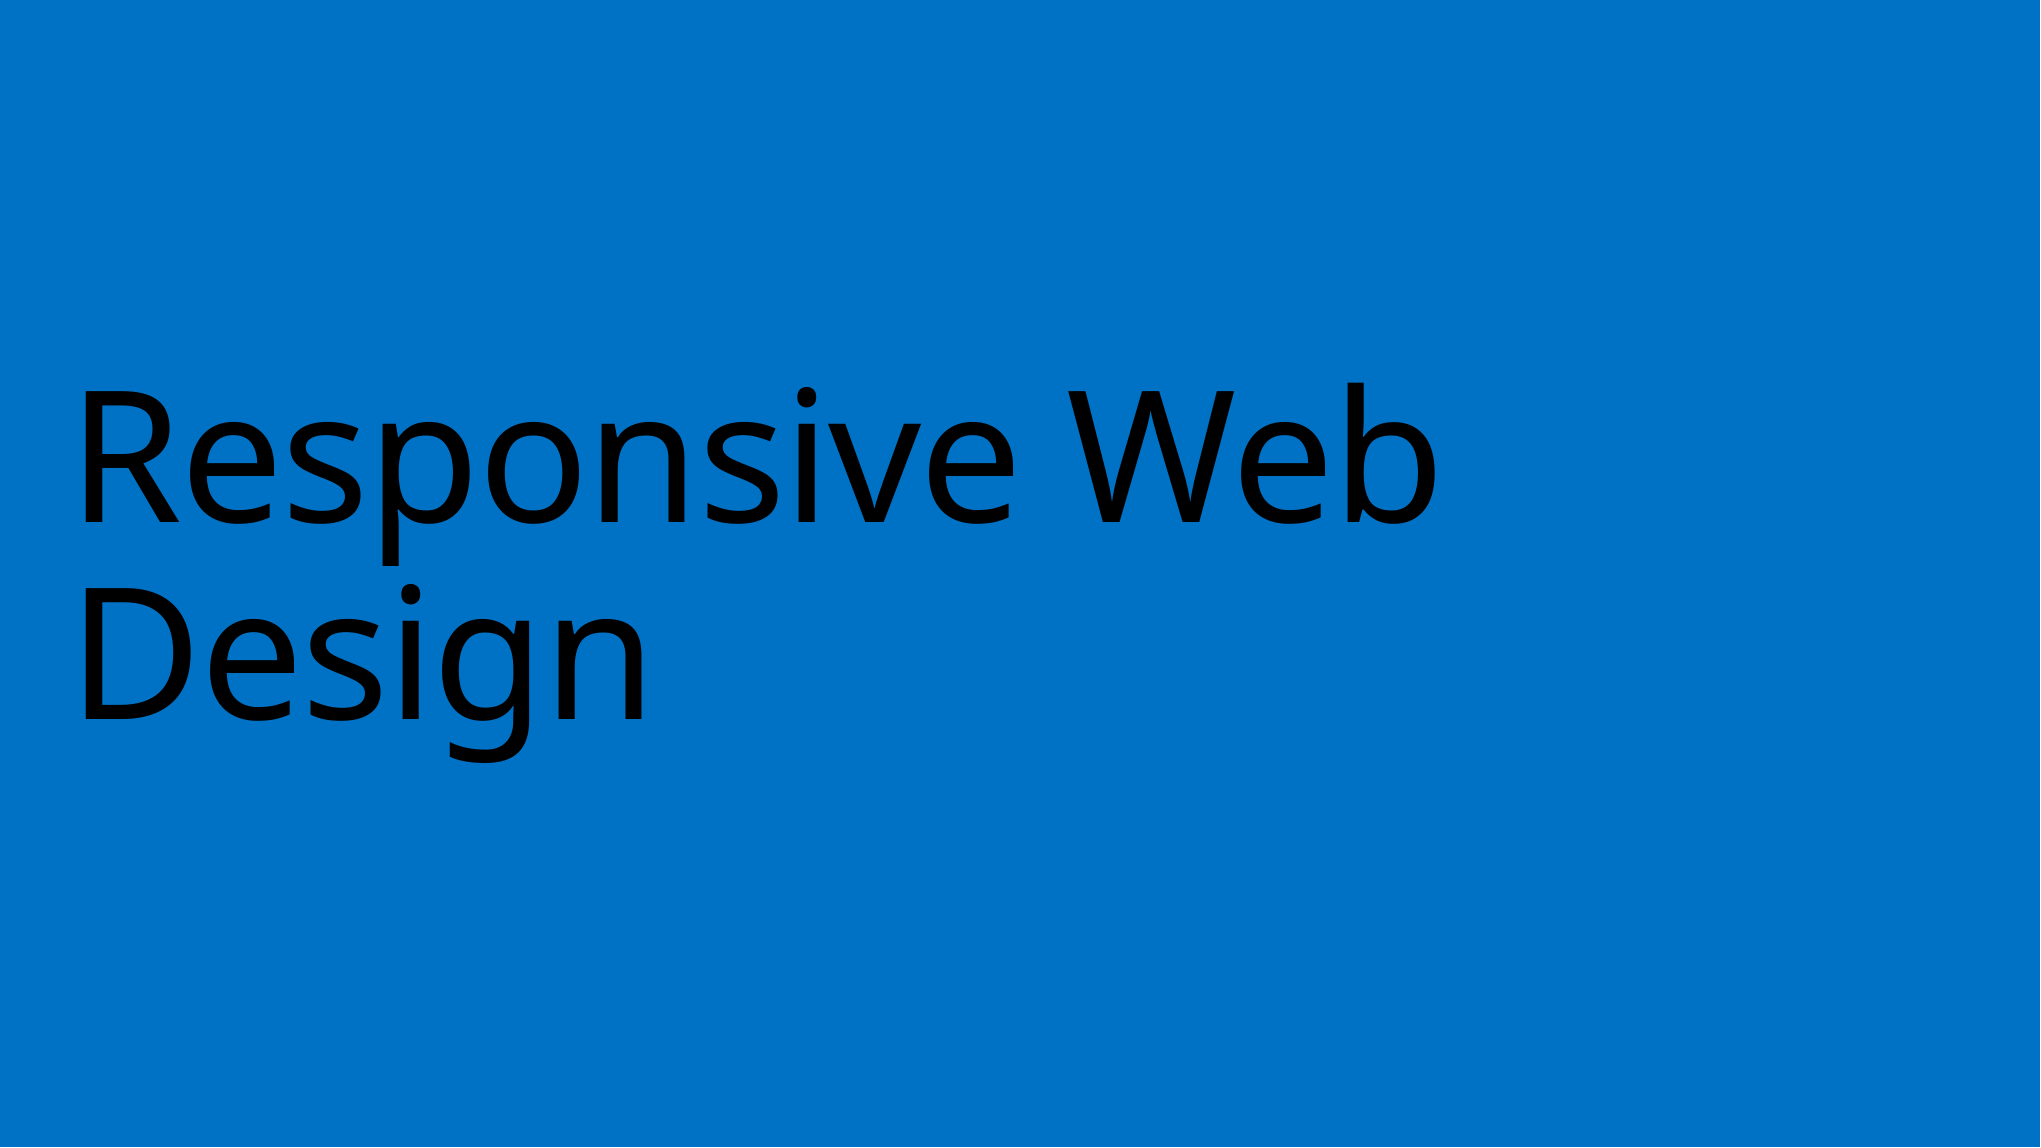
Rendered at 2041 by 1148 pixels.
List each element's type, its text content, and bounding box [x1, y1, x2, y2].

title Responsive Web Design [45, 348, 1996, 650]
